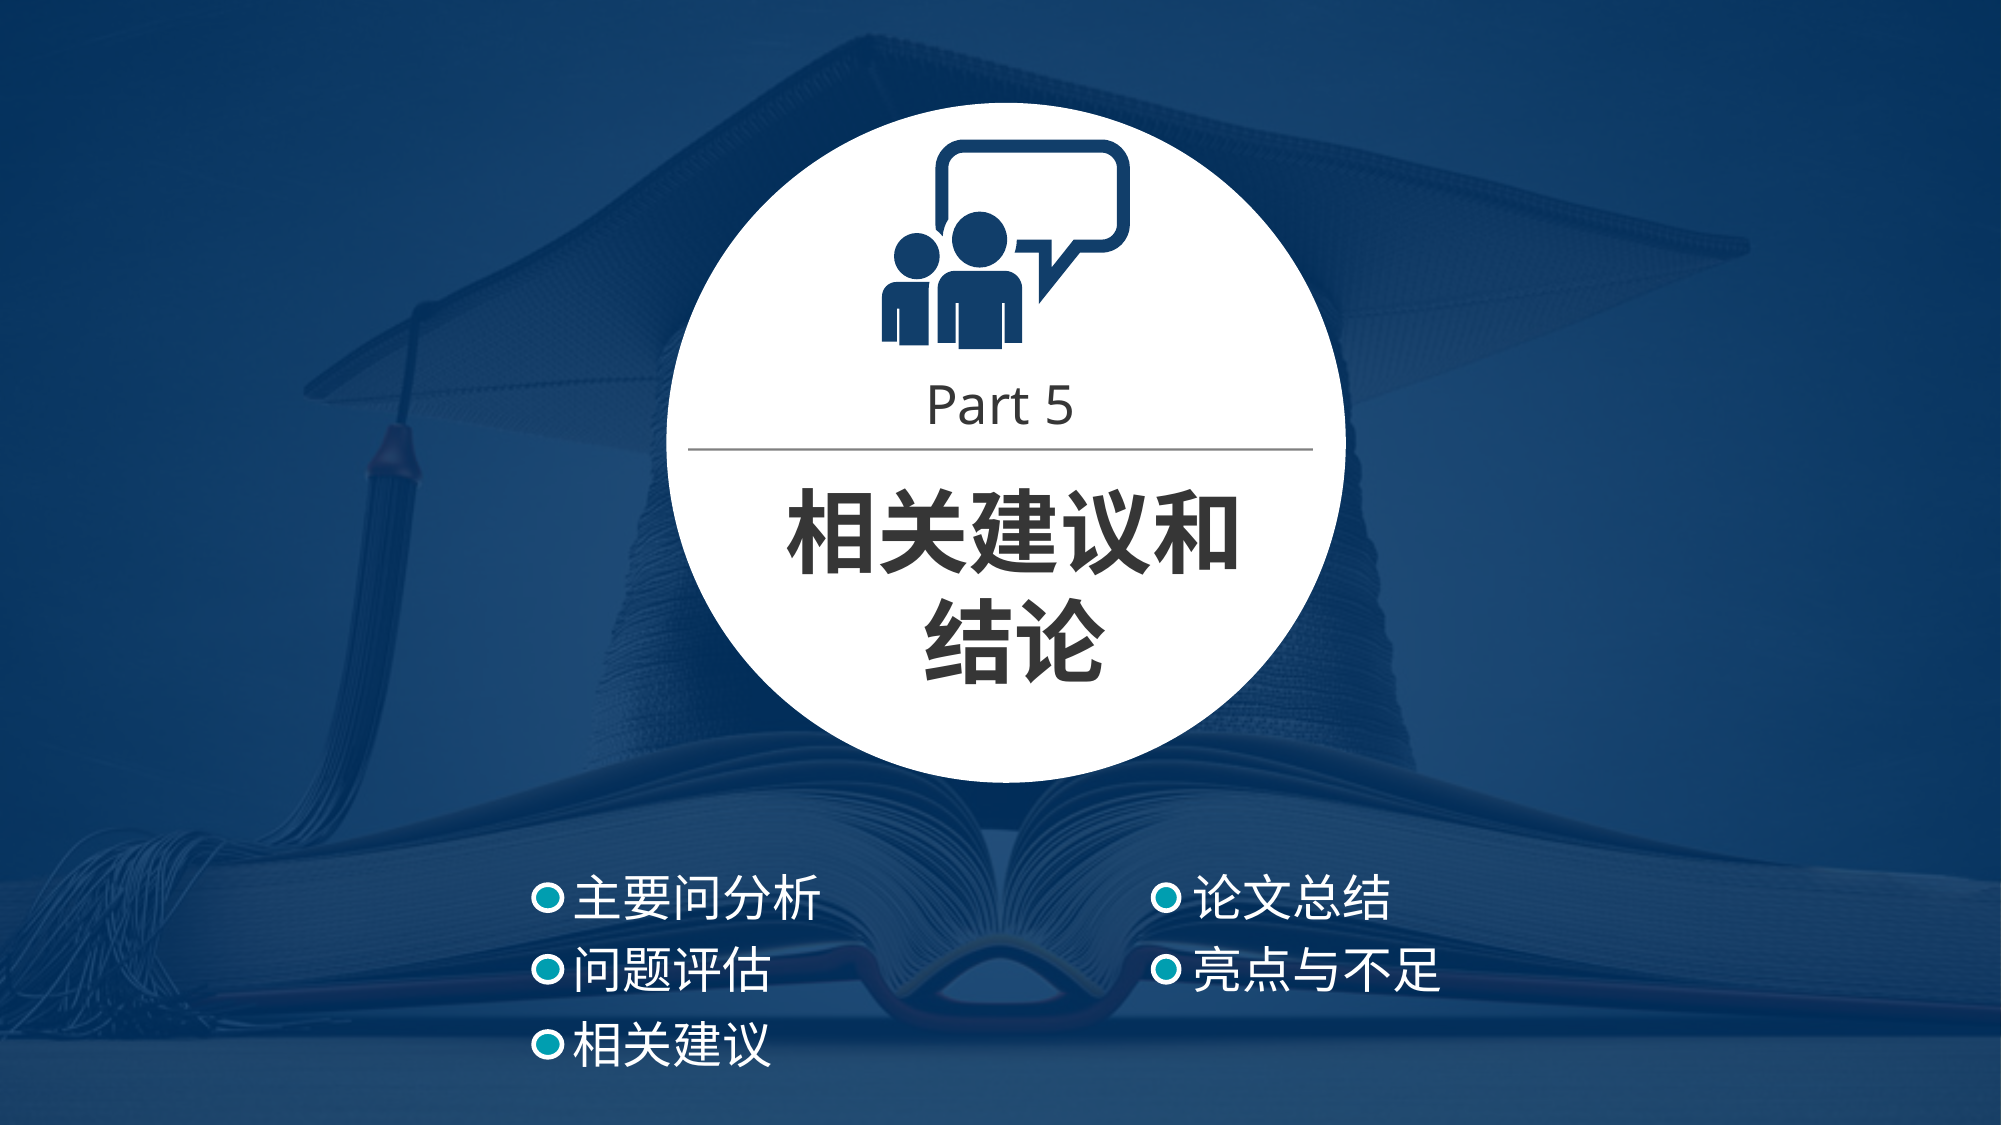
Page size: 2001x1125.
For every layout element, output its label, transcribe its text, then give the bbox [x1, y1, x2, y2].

text_box 论文总结 [1177, 859, 1615, 931]
text_box [935, 139, 1130, 305]
text_box 相关建议 [558, 1006, 1027, 1082]
text_box [533, 884, 558, 911]
text_box [881, 281, 930, 346]
text_box [1153, 884, 1177, 911]
text_box 问题评估 [558, 931, 1027, 1006]
text_box [894, 233, 940, 280]
text_box [666, 102, 1346, 671]
text_box 亮点与不足 [1177, 931, 1615, 1006]
text_box [533, 956, 558, 983]
text_box [787, 703, 1225, 783]
text_box 相关建议和结论 [754, 467, 1275, 703]
text_box Part 5 [925, 369, 1076, 436]
text_box [937, 270, 1023, 350]
text_box 主要问分析 [558, 859, 1027, 931]
text_box [1153, 956, 1177, 983]
text_box [533, 1031, 558, 1058]
